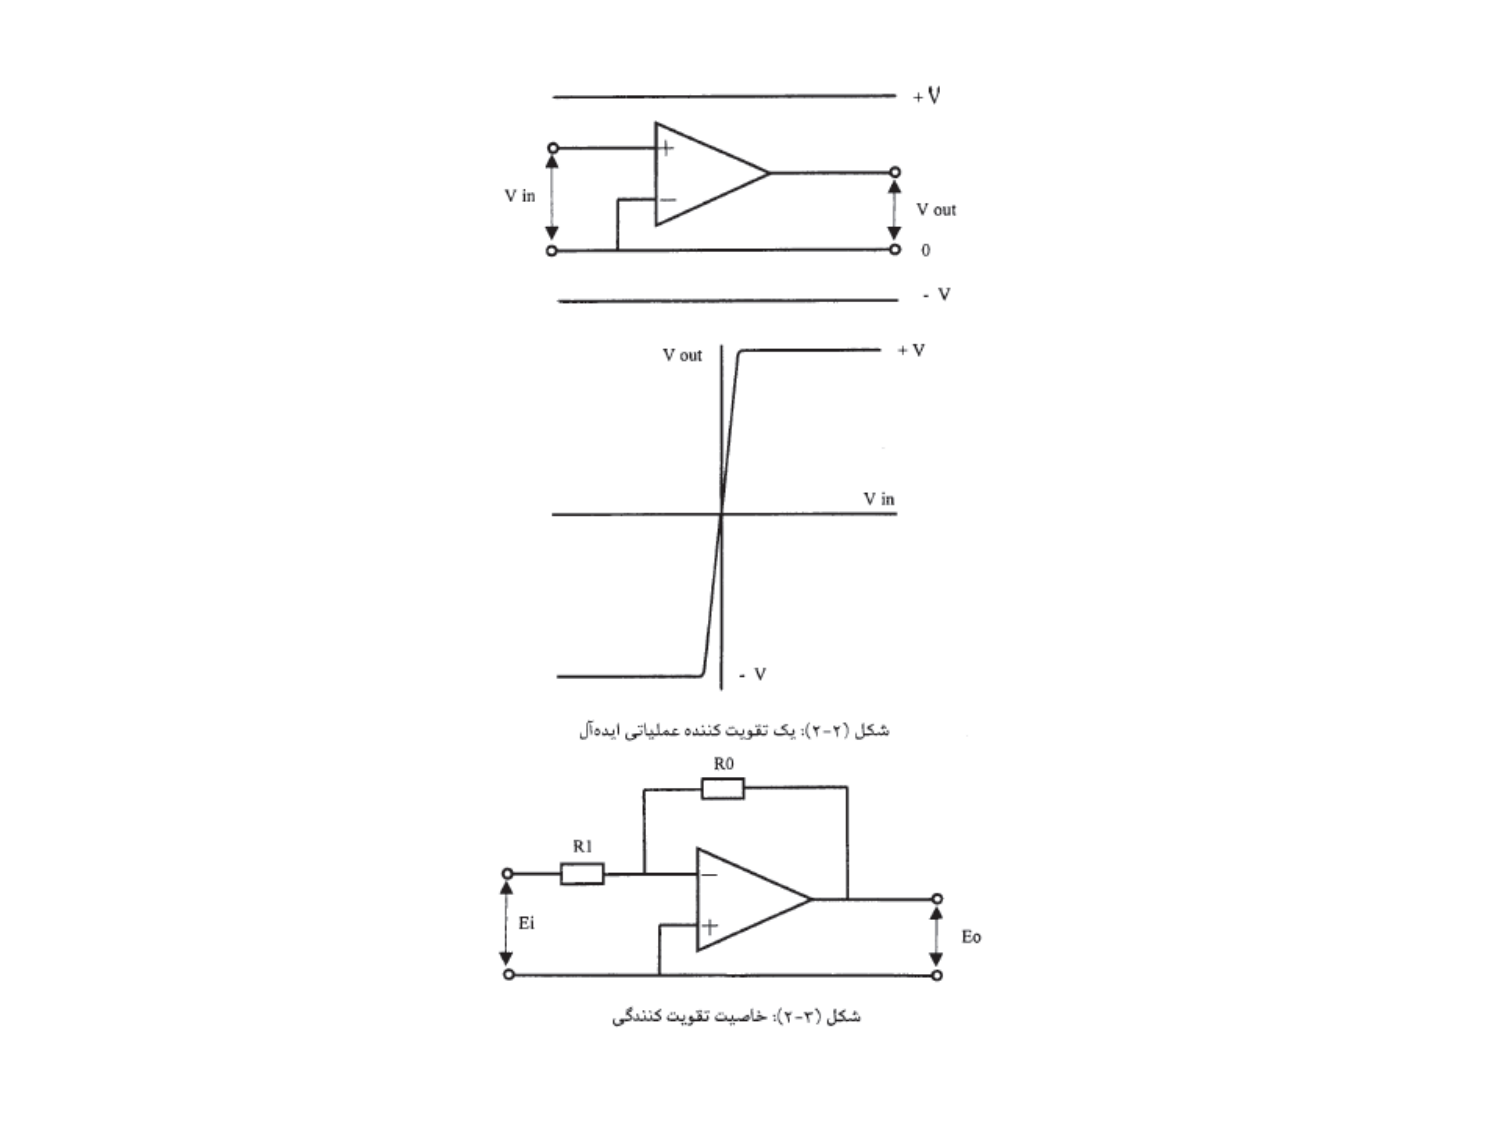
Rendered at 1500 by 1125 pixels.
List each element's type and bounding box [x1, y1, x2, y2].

picture [448, 69, 1051, 1056]
